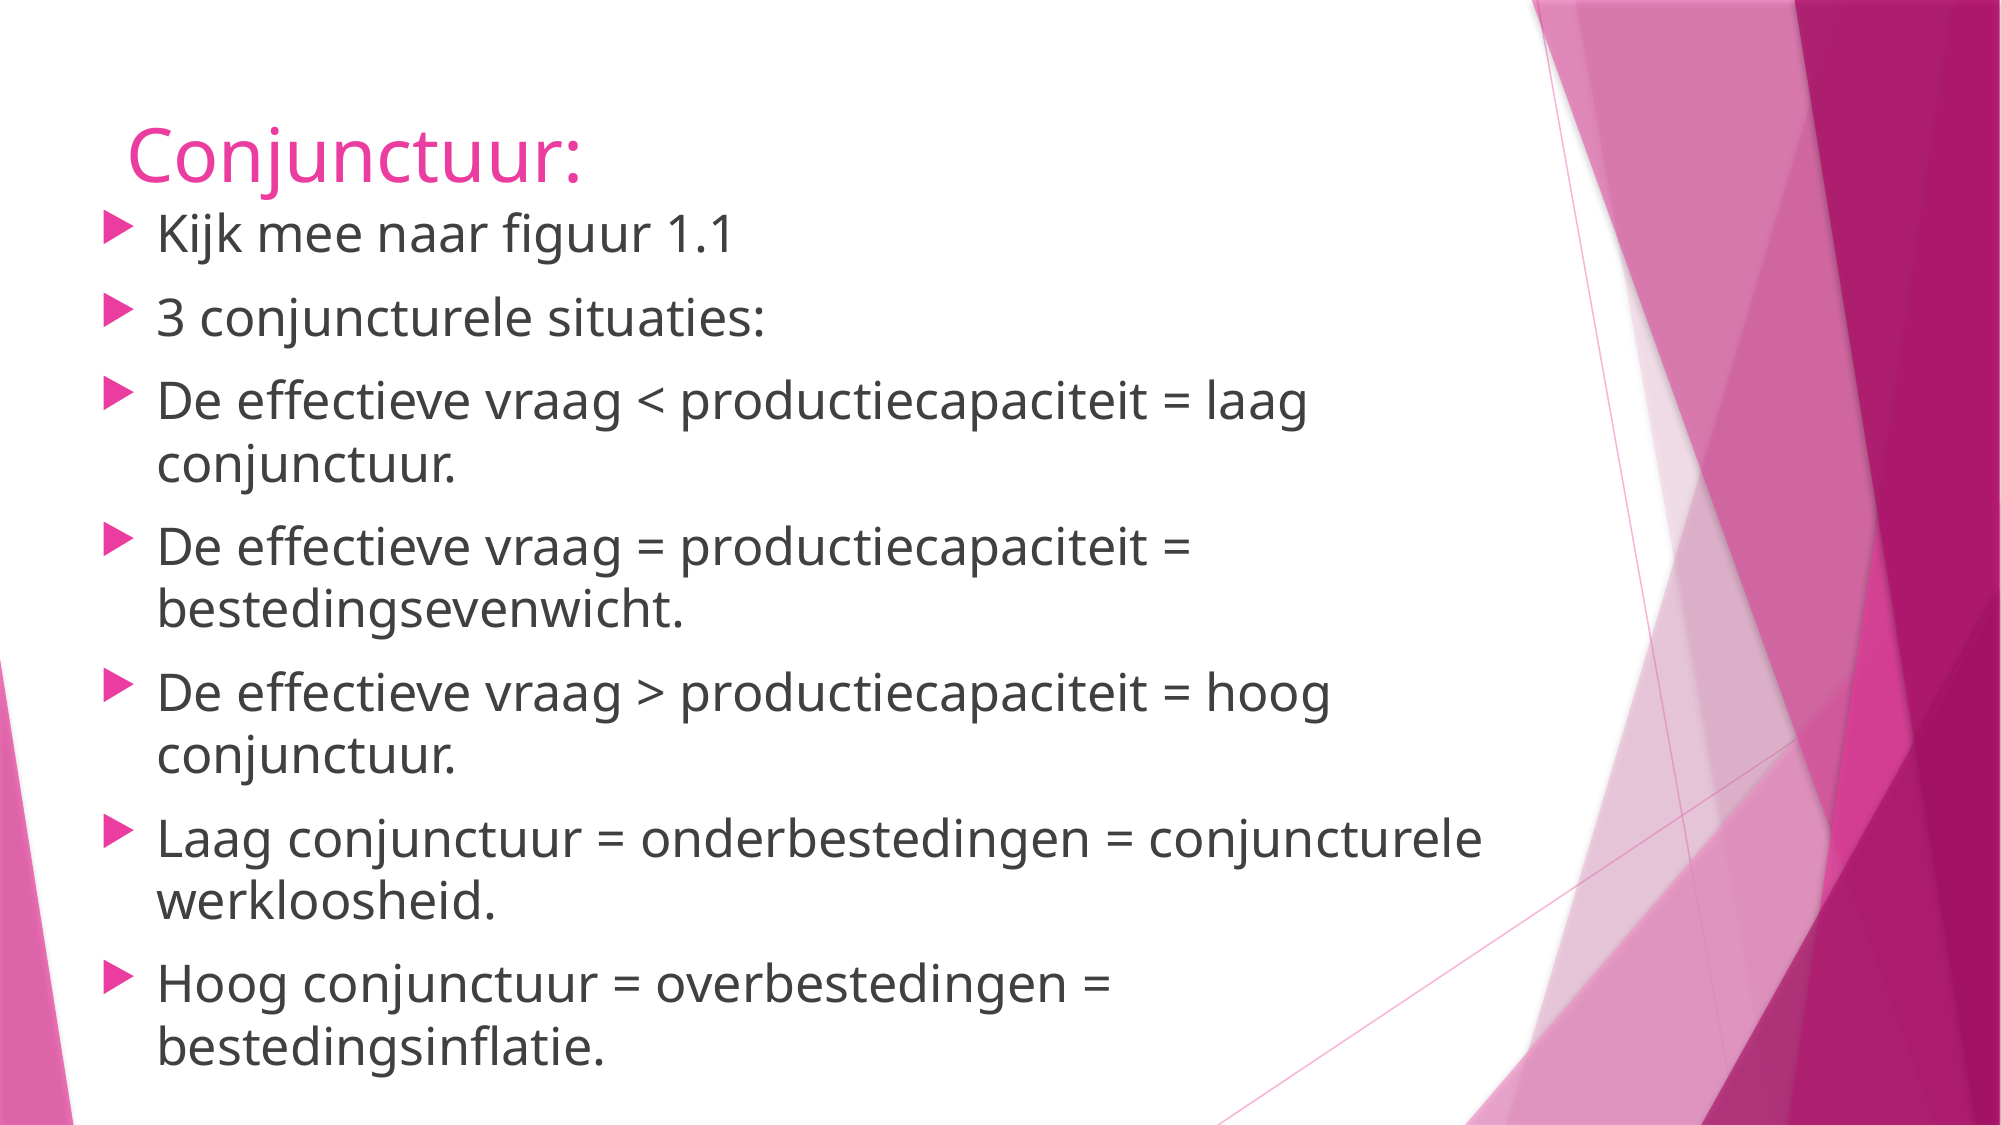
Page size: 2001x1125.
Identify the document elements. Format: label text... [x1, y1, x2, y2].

title Conjunctuur: [111, 99, 1522, 193]
list Kijk mee naar figuur 1.1 3 conjuncturele situaties: De effectieve vraag < productiecapaciteit = laag conjunctuur. De effectieve vraag = productiecapaciteit = bestedingsevenwicht. De effectieve vraag > productiecapaciteit = hoog conjunctuur. Laag conjunctuur = onderbestedingen = conjuncturele werkloosheid. Hoog conjunctuur = overbestedingen = bestedingsinflatie. [84, 193, 1522, 991]
